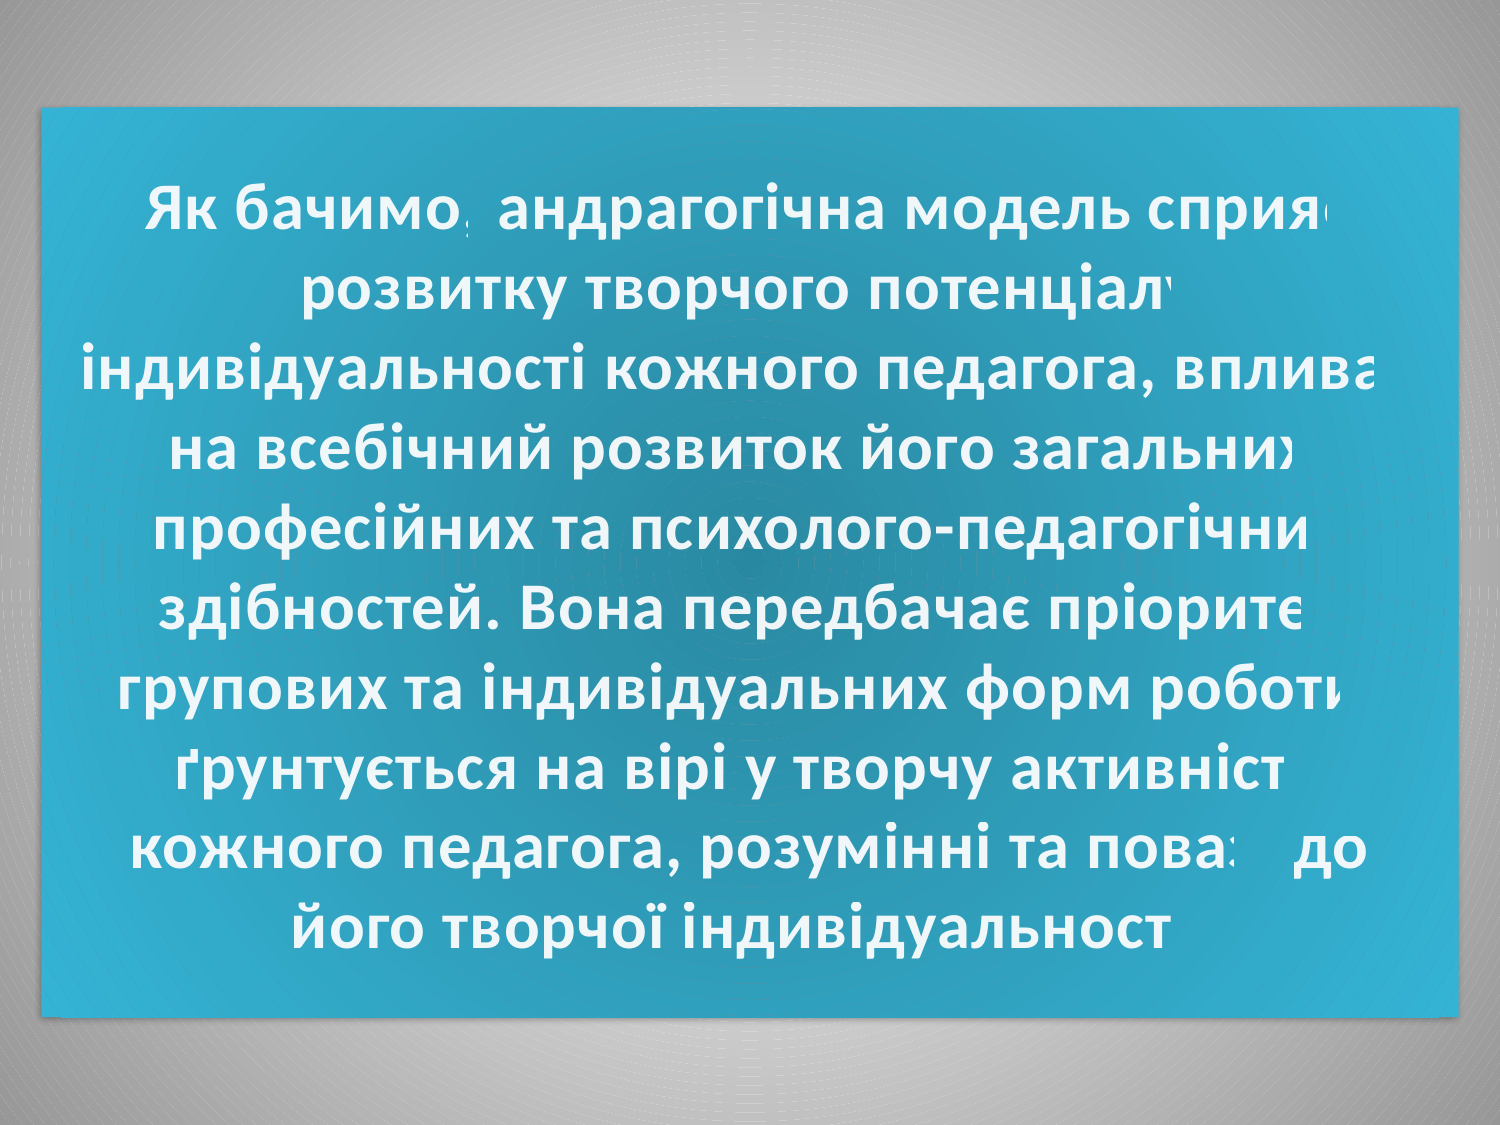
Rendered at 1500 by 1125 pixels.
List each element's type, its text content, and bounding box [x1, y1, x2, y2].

title Як бачимо, андрагогічна модель сприяє розвитку творчого потенціалу індивідуальності кожного педагога, впливає на всебічний розвиток його загальних, професійних та психолого-педагогічних здібностей. Вона передбачає пріоритет групових та індивідуальних форм роботи, ґрунтується на вірі у творчу активність кожного педагога, розумінні та повазі до його творчої індивідуальності. [41, 107, 1459, 1018]
